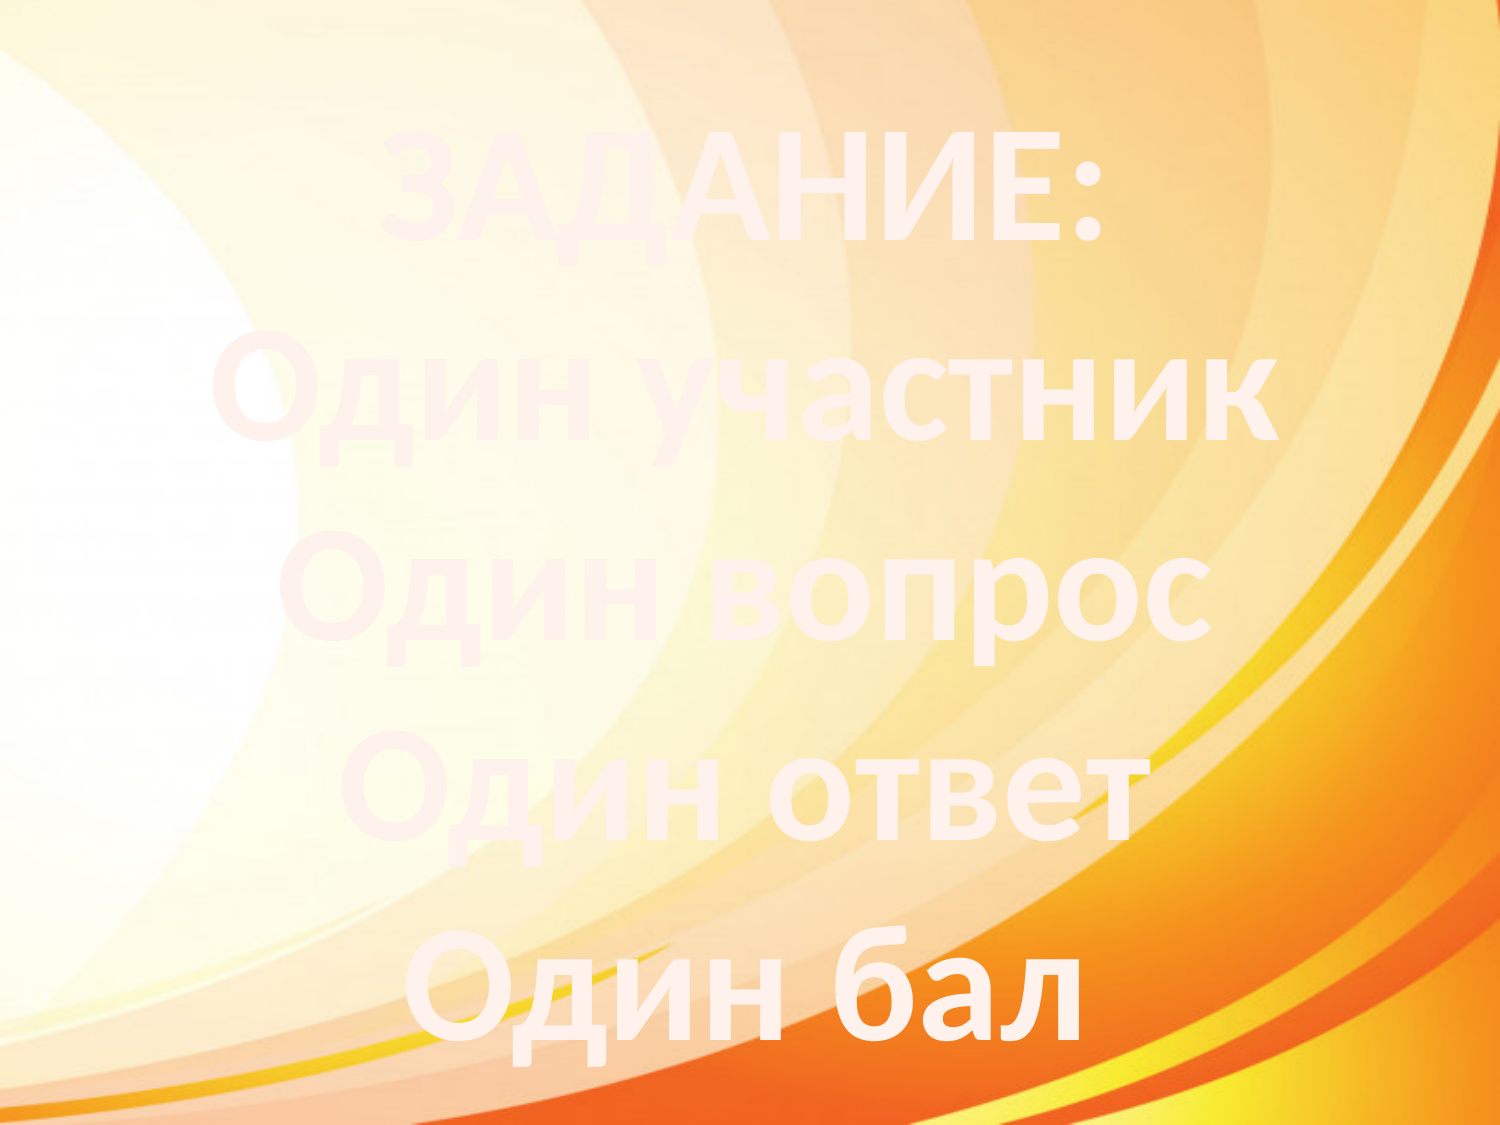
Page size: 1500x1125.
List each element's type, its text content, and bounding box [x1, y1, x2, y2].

picture [0, 0, 1500, 1125]
text_box ЗАДАНИЕ: Один участник Один вопрос Один ответ Один бал [147, 66, 1343, 1082]
